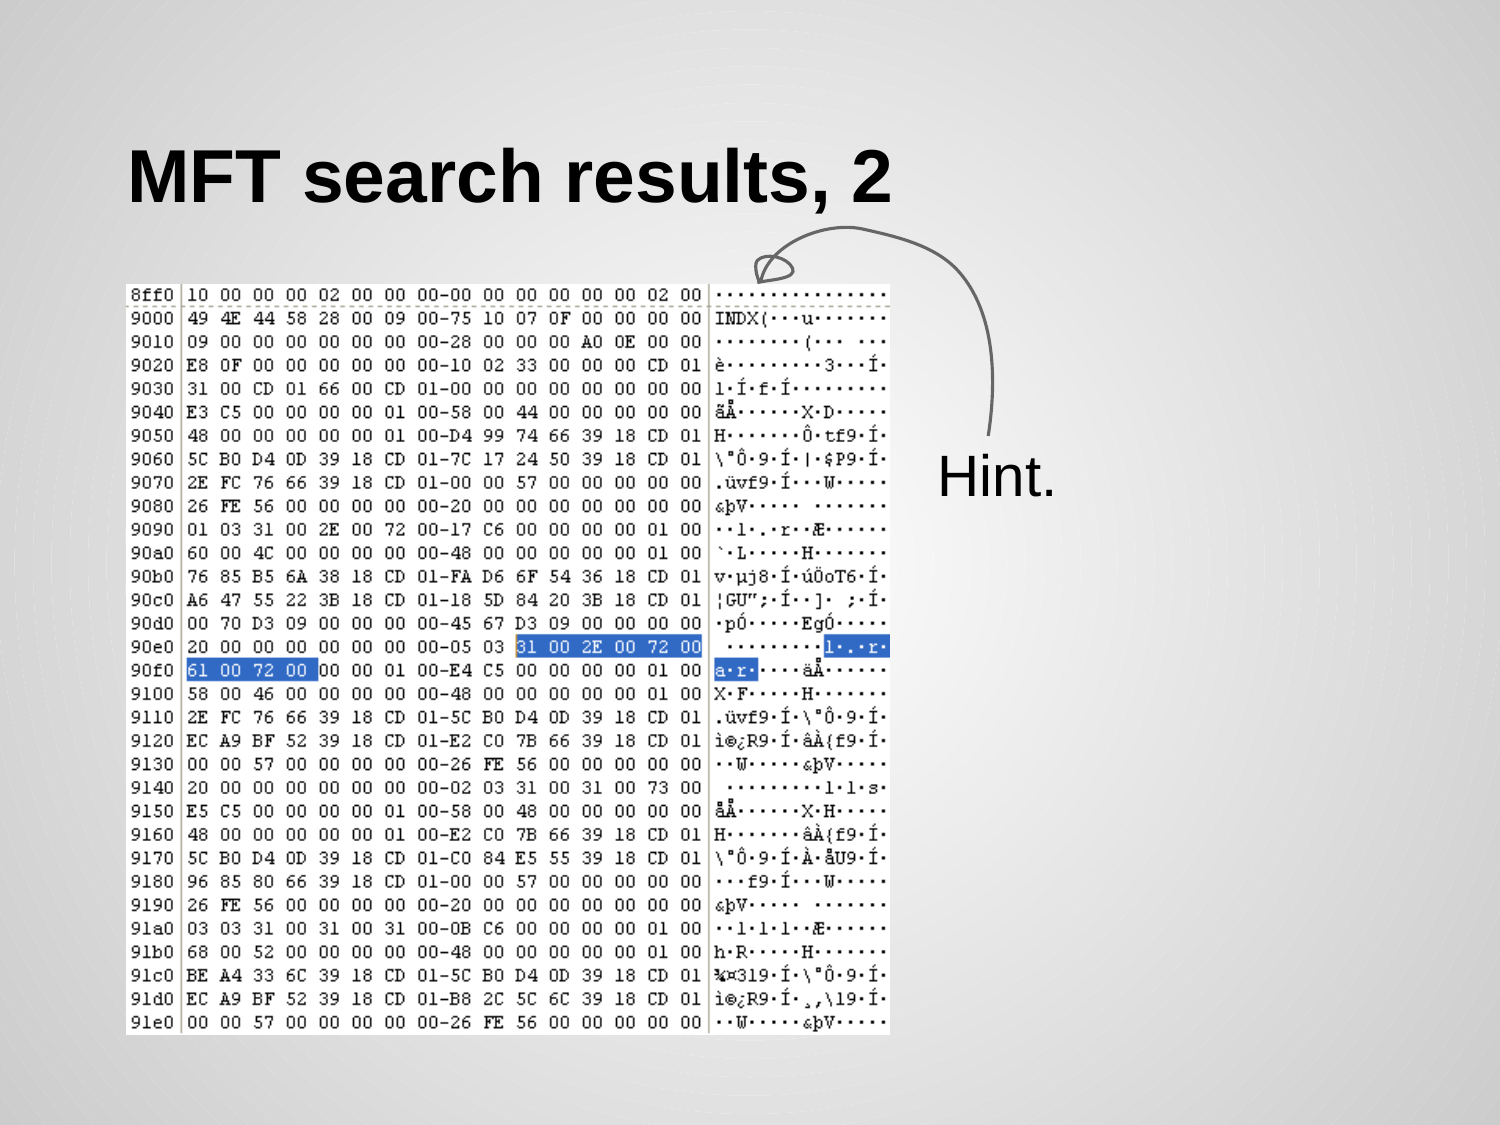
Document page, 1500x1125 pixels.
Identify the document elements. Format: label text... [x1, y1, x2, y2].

list Hint. [922, 422, 1110, 566]
picture [126, 283, 890, 1035]
title MFT search results, 2 [75, 45, 1425, 233]
text_box [755, 227, 993, 436]
